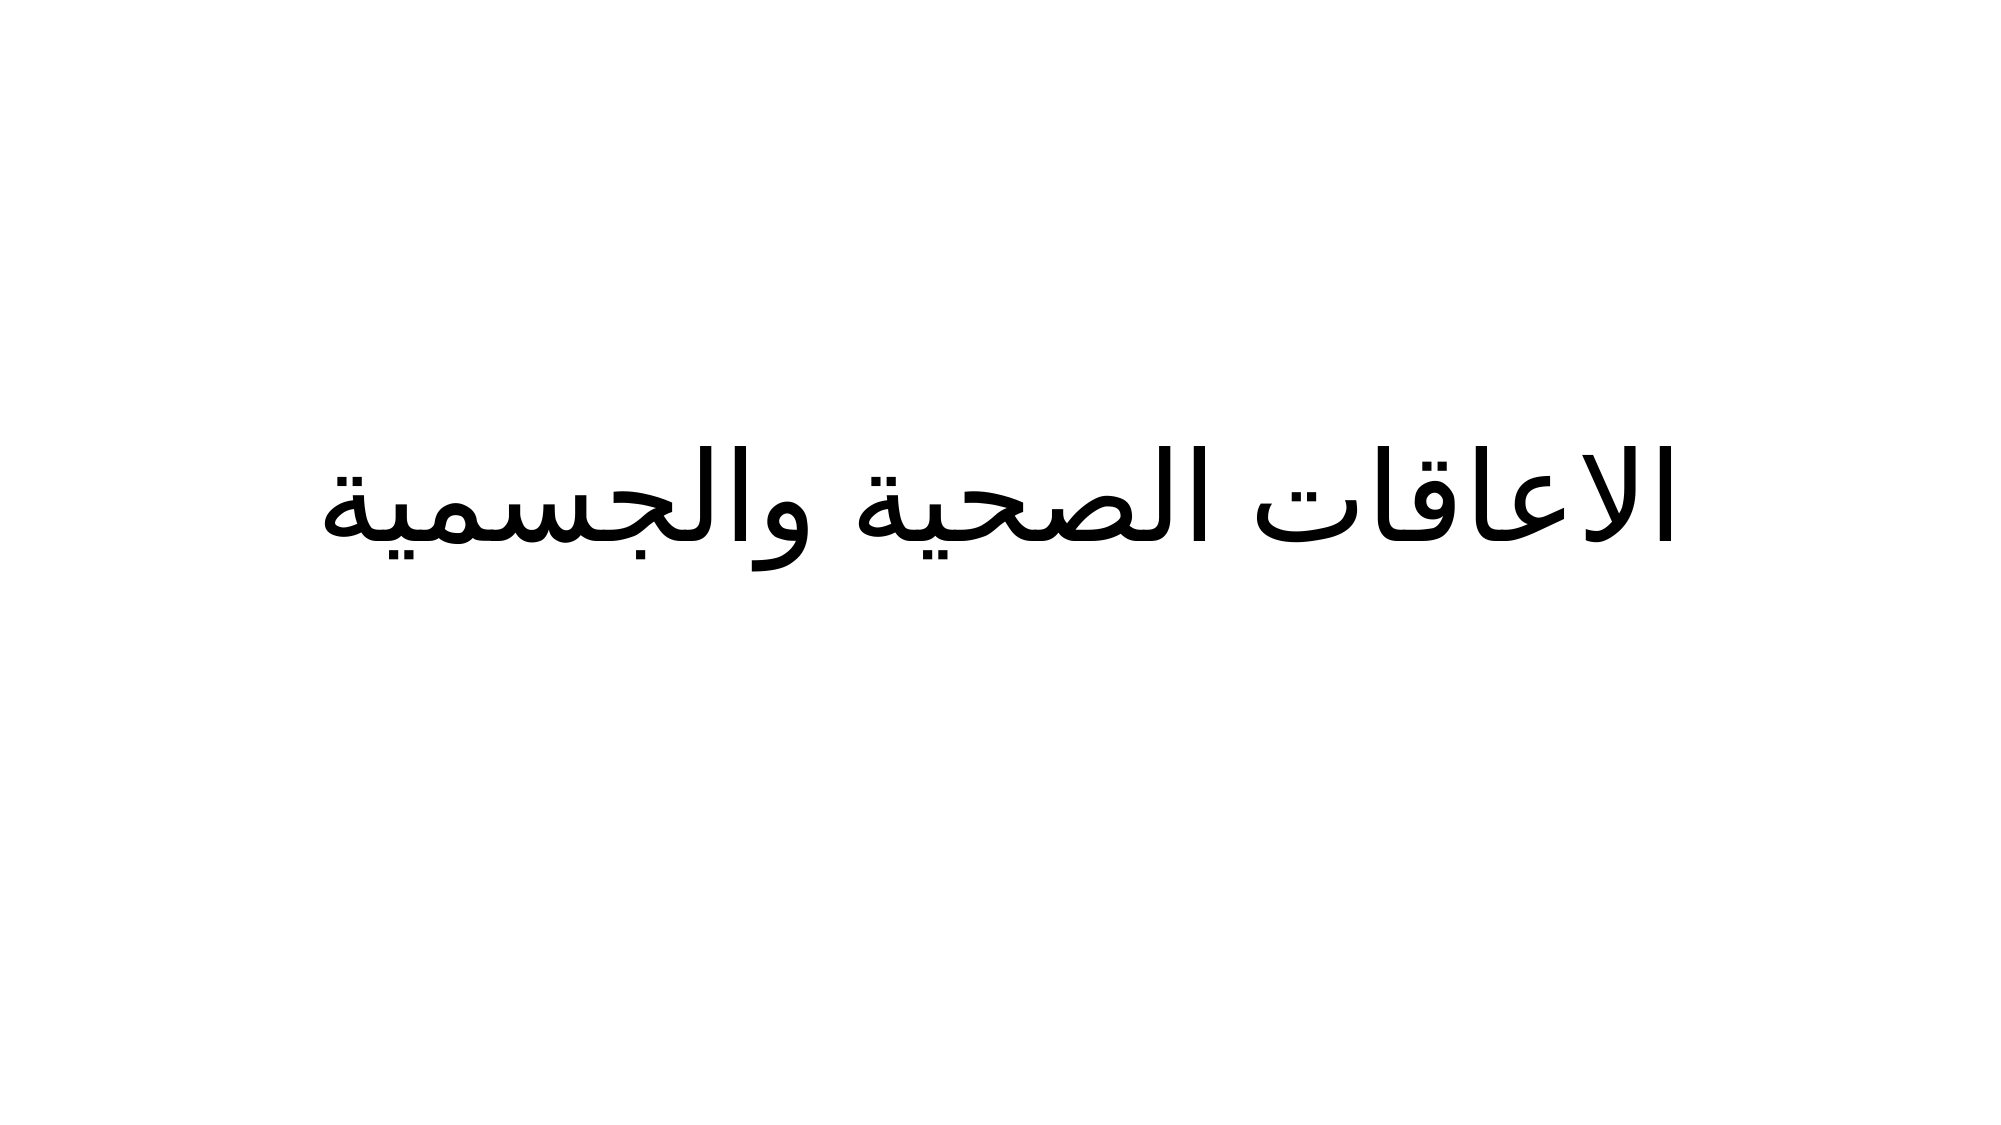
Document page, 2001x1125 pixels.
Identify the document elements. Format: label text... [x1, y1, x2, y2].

title الاعاقات الصحية والجسمية [249, 184, 1750, 576]
